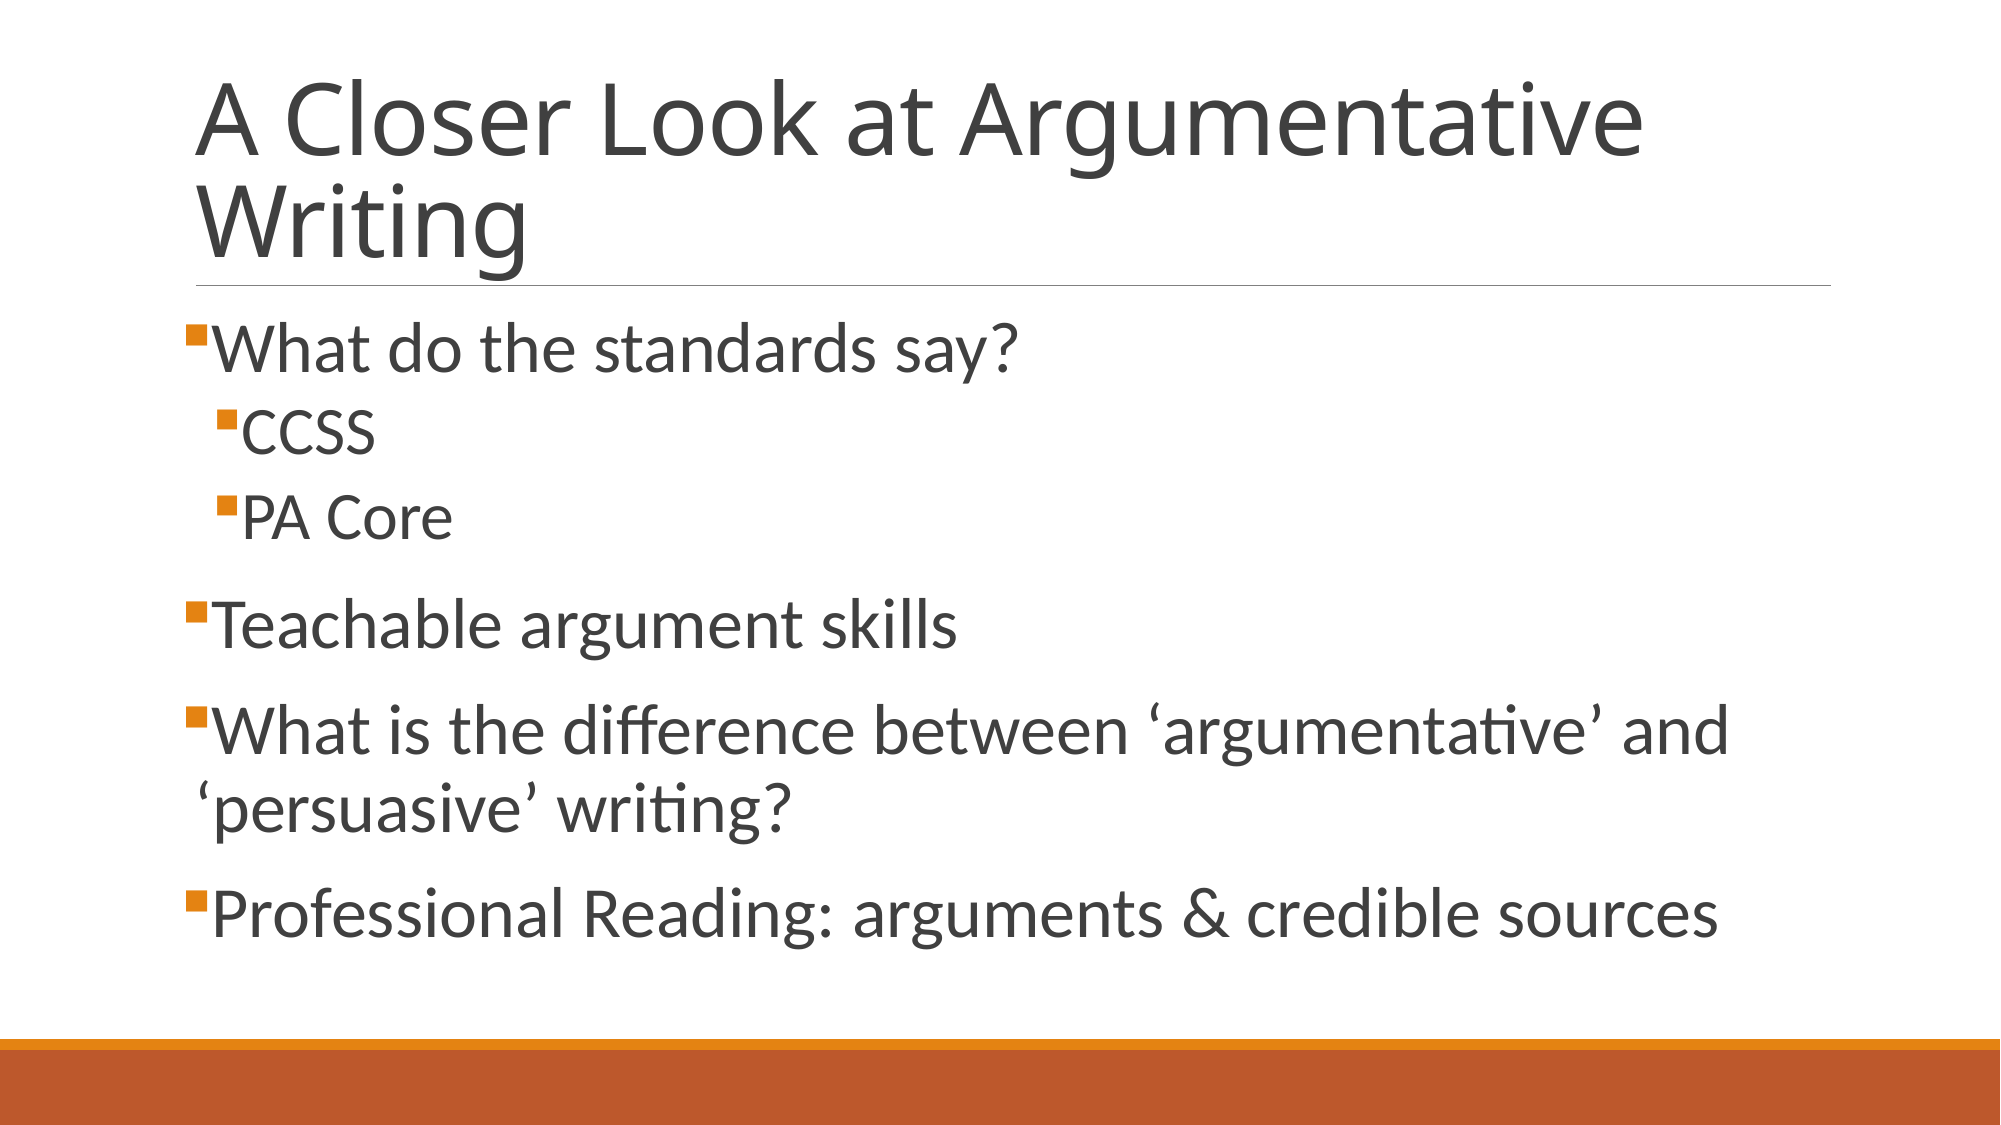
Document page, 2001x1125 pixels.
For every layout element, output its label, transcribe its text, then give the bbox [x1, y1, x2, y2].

list What do the standards say? CCSS PA Core Teachable argument skills What is the difference between ‘argumentative’ and ‘persuasive’ writing? Professional Reading: arguments & credible sources [180, 302, 1830, 963]
title A Closer Look at Argumentative Writing [180, 47, 1830, 285]
